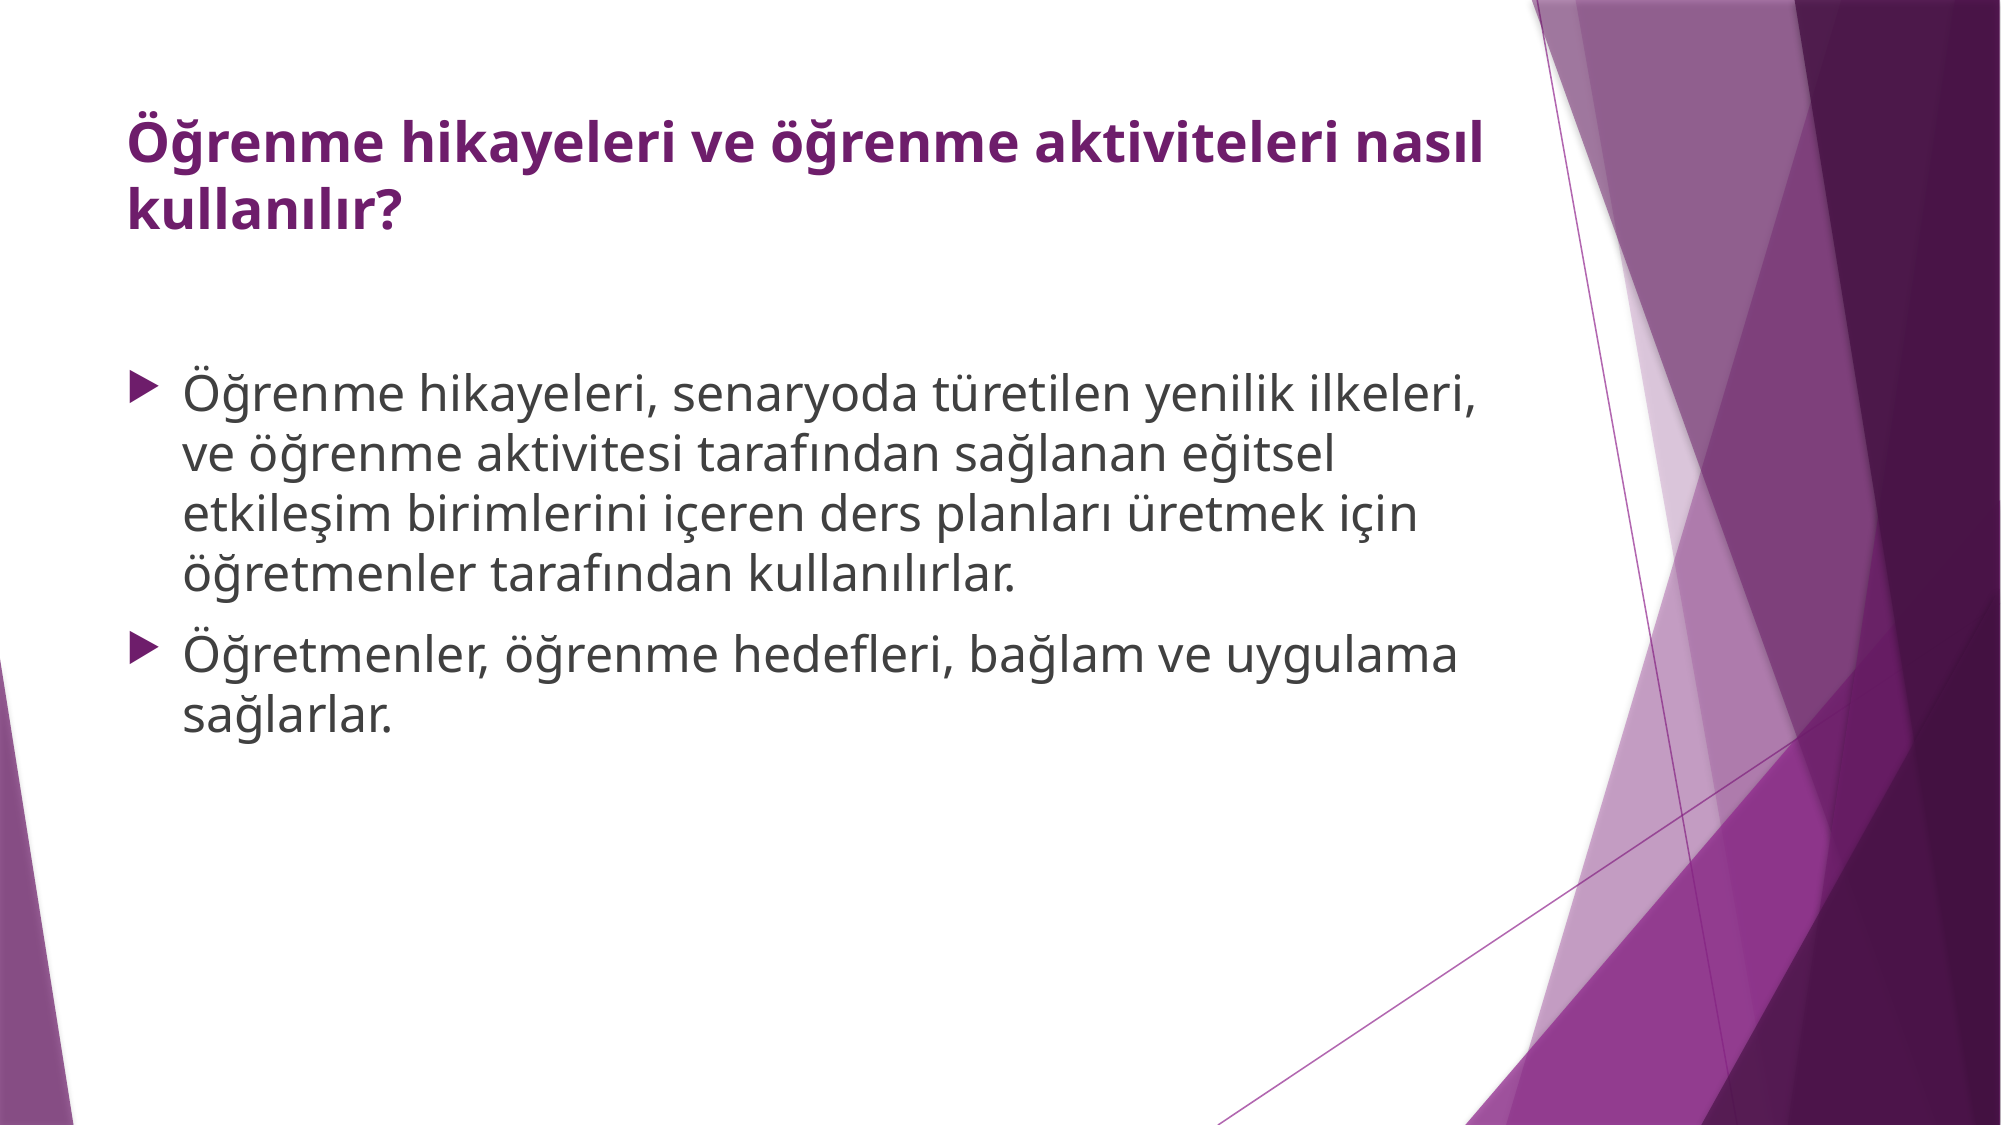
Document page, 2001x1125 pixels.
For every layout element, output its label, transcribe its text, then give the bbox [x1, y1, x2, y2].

title Öğrenme hikayeleri ve öğrenme aktiviteleri nasıl kullanılır? [111, 99, 1522, 317]
list Öğrenme hikayeleri, senaryoda türetilen yenilik ilkeleri, ve öğrenme aktivitesi tarafından sağlanan eğitsel etkileşim birimlerini içeren ders planları üretmek için öğretmenler tarafından kullanılırlar. Öğretmenler, öğrenme hedefleri, bağlam ve uygulama sağlarlar. [111, 354, 1522, 992]
